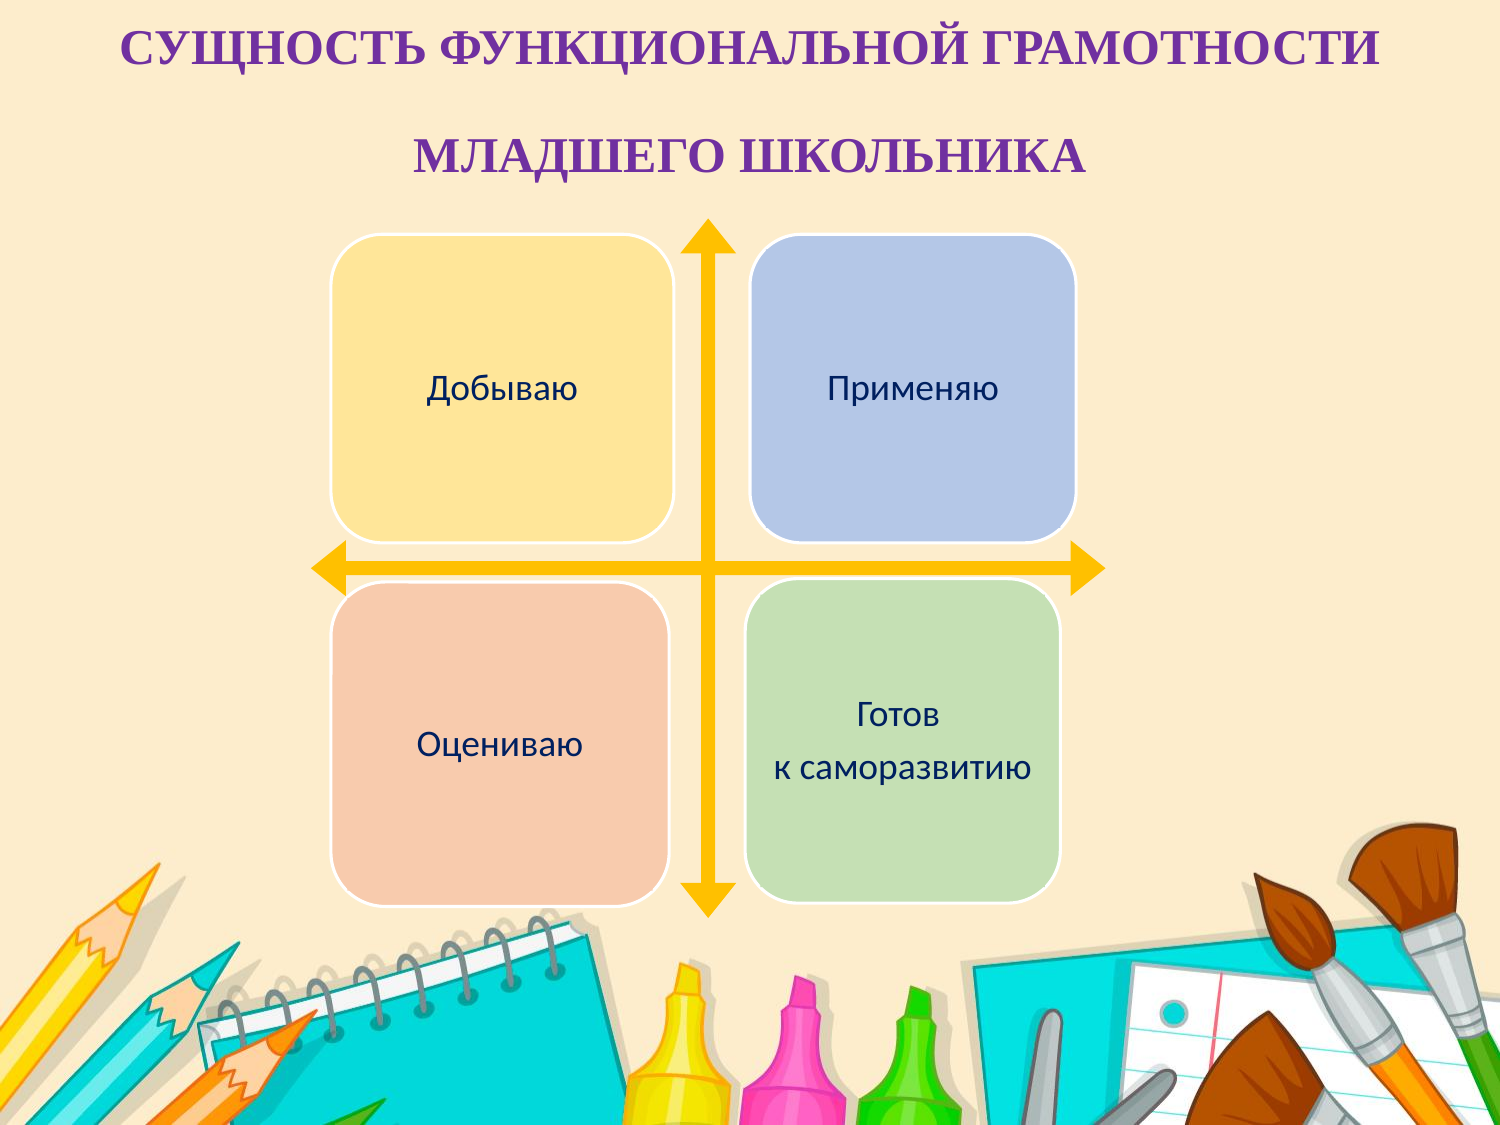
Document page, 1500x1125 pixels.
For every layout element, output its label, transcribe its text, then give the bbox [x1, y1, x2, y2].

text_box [745, 578, 1061, 904]
title Сущность функциональной грамотности младшего школьника [103, 0, 1397, 211]
picture [0, 0, 1500, 1125]
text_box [749, 234, 1077, 543]
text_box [330, 581, 670, 907]
text_box [310, 218, 1106, 919]
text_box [330, 234, 674, 543]
